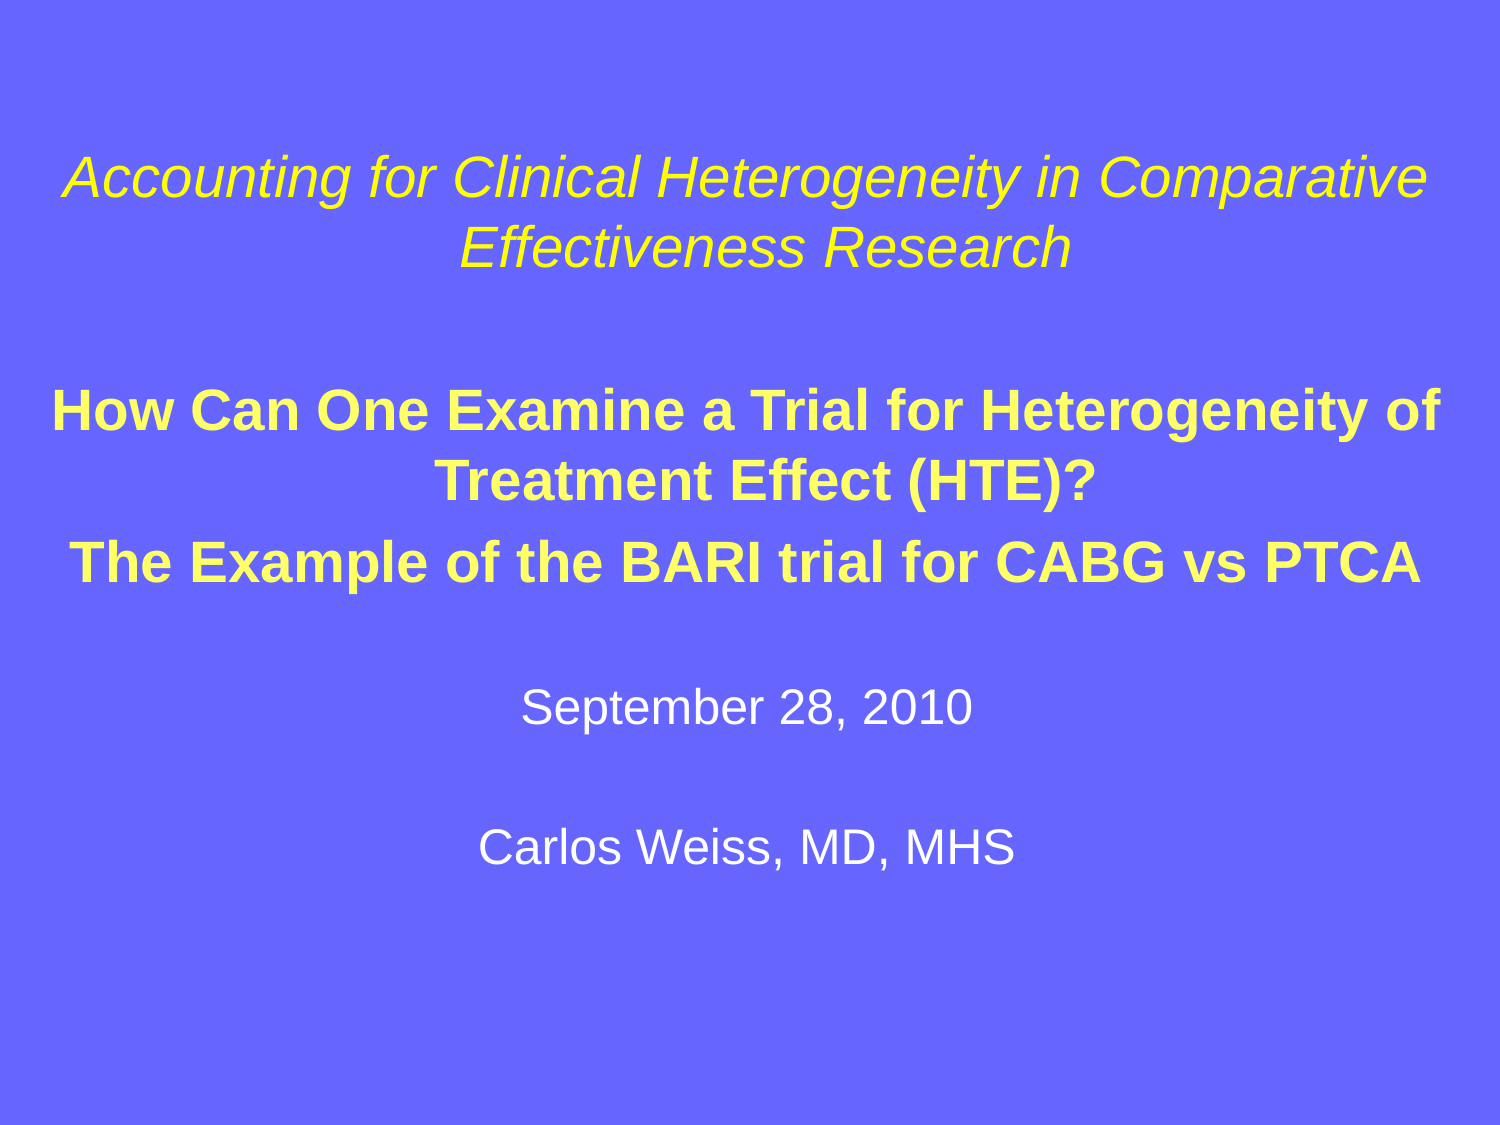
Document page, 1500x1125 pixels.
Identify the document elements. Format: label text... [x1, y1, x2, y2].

list Accounting for Clinical Heterogeneity in Comparative Effectiveness Research How Can One Examine a Trial for Heterogeneity of Treatment Effect (HTE)? The Example of the BARI trial for CABG vs PTCA September 28, 2010 Carlos Weiss, MD, MHS [0, 49, 1500, 793]
